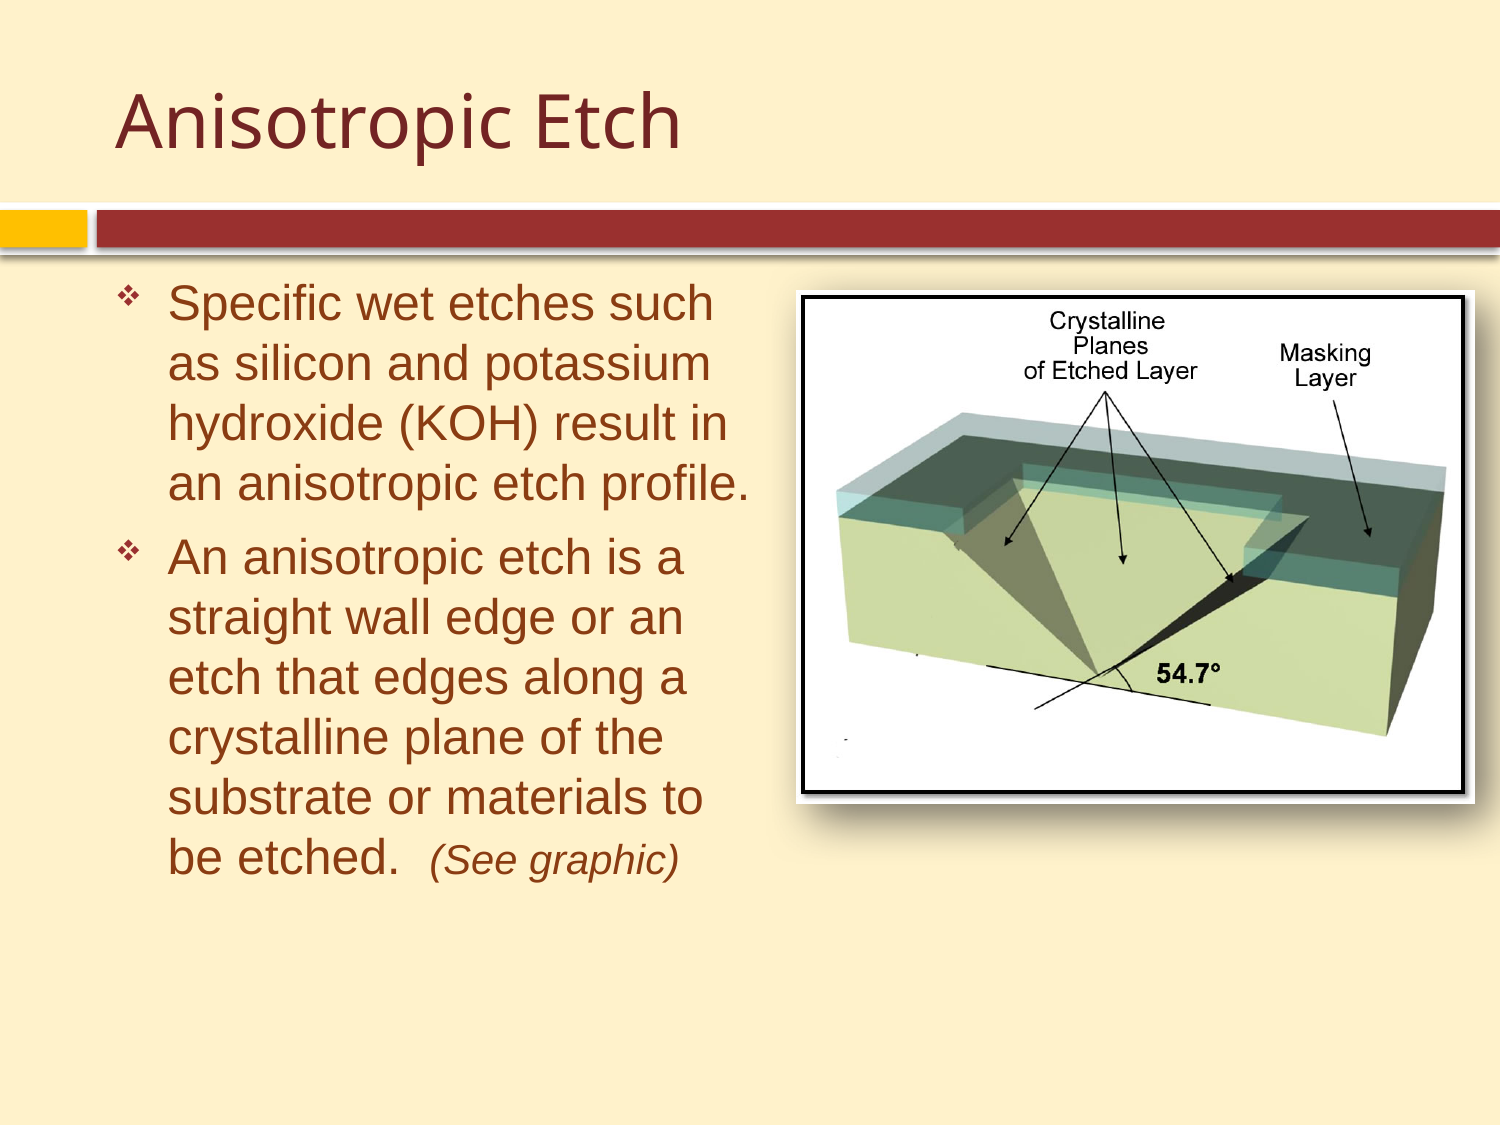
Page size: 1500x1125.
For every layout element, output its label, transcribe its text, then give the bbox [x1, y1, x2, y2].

list Specific wet etches such as silicon and potassium hydroxide (KOH) result in an anisotropic etch profile. An anisotropic etch is a straight wall edge or an etch that edges along a crystalline plane of the substrate or materials to be etched. (See graphic) [100, 262, 788, 984]
picture [795, 290, 1476, 805]
title Anisotropic Etch [100, 37, 1438, 200]
